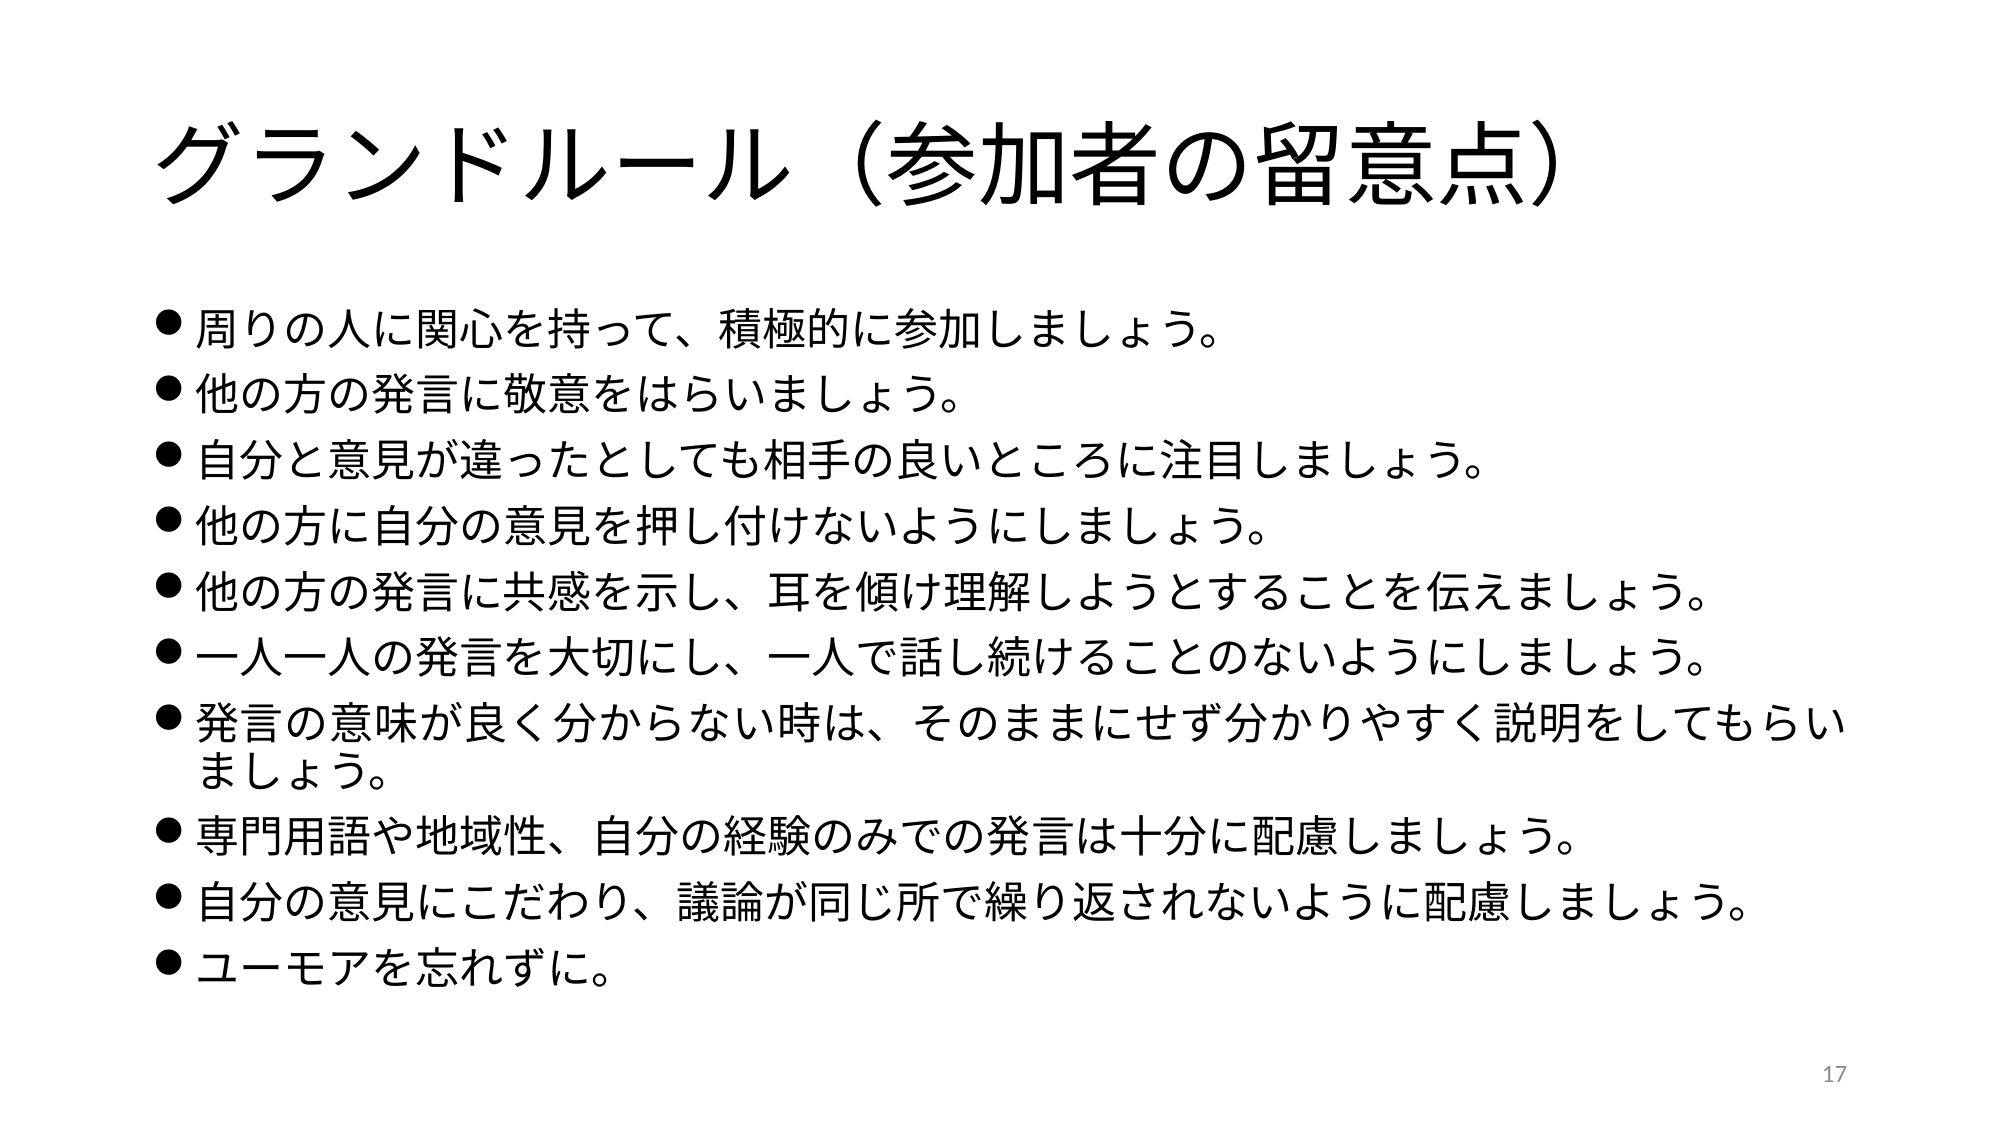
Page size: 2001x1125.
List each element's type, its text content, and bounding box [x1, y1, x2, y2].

list 周りの人に関心を持って、積極的に参加しましょう。 他の方の発言に敬意をはらいましょう。 自分と意見が違ったとしても相手の良いところに注目しましょう。 他の方に自分の意見を押し付けないようにしましょう。 他の方の発言に共感を示し、耳を傾け理解しようとすることを伝えましょう。 一人一人の発言を大切にし、一人で話し続けることのないようにしましょう。 発言の意味が良く分からない時は、そのままにせず分かりやすく説明をしてもらいましょう。 専門用語や地域性、自分の経験のみでの発言は十分に配慮しましょう。 自分の意見にこだわり、議論が同じ所で繰り返されないように配慮しましょう。 ユーモアを忘れずに。 [137, 299, 1863, 1014]
slide_number 17 [1412, 1042, 1863, 1103]
title グランドルール（参加者の留意点） [137, 59, 1863, 278]
